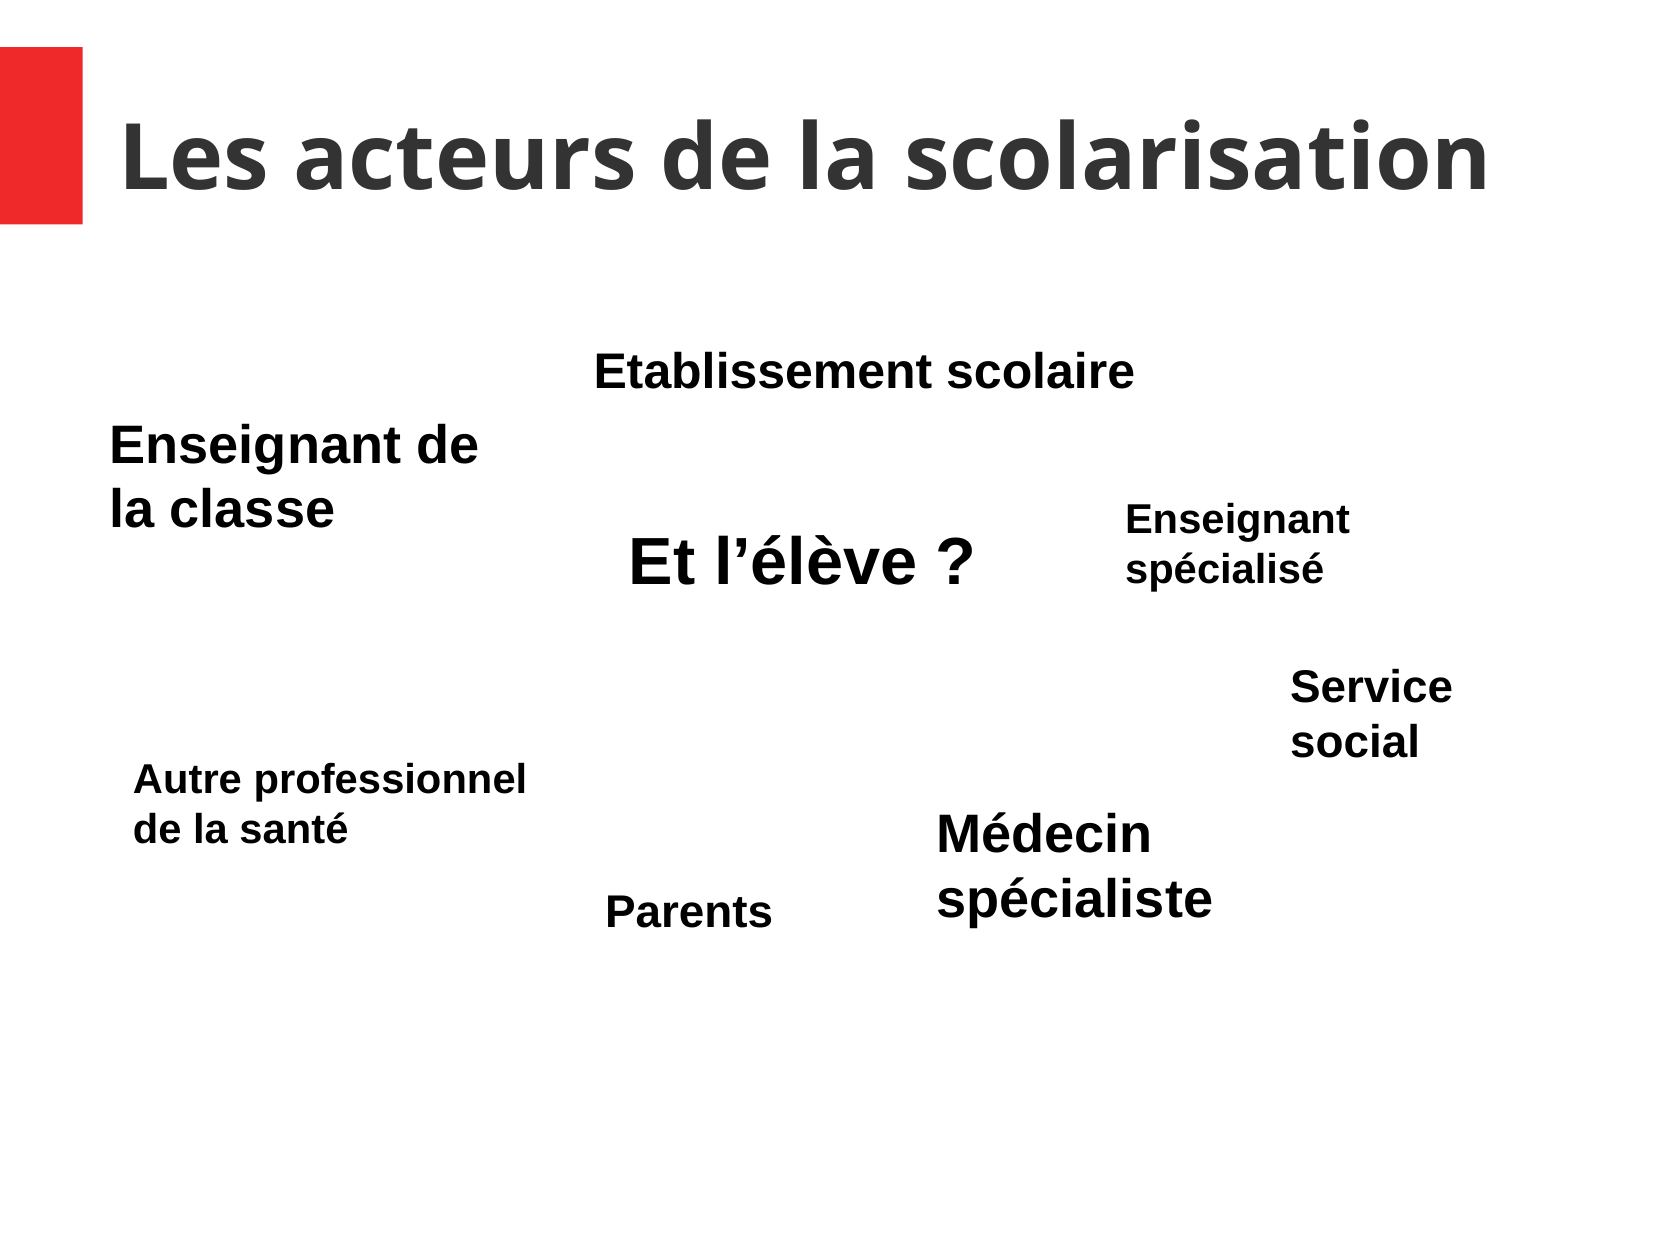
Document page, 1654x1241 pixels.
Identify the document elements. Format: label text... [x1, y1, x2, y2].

text_box Enseignant de la classe [94, 401, 556, 556]
text_box Les acteurs de la scolarisation [118, 49, 1571, 257]
text_box Service social [1275, 649, 1536, 767]
text_box Enseignant spécialisé [1110, 484, 1370, 592]
text_box Etablissement scolaire [578, 330, 1158, 437]
text_box Autre professionnel de la santé [118, 744, 544, 899]
text_box Et l’élève ? [614, 510, 1052, 697]
text_box Parents [590, 874, 851, 993]
text_box Médecin spécialiste [921, 791, 1359, 957]
